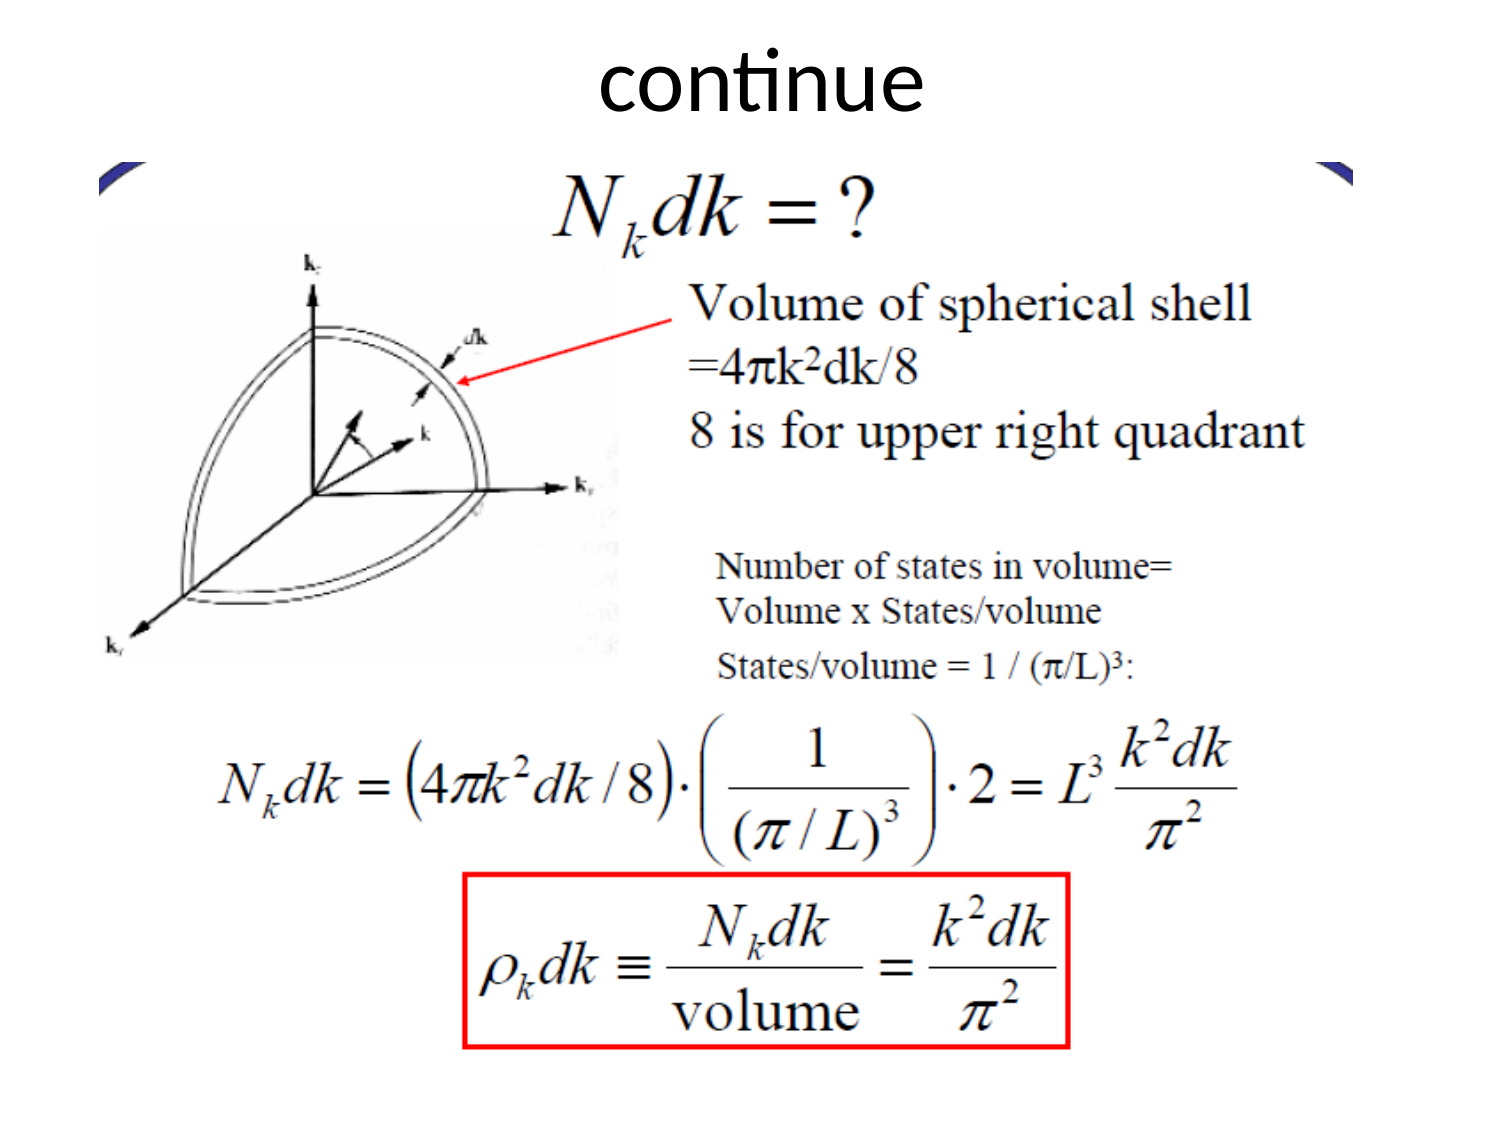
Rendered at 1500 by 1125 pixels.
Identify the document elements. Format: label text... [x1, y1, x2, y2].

title continue [125, 0, 1400, 150]
picture [99, 162, 1354, 1055]
